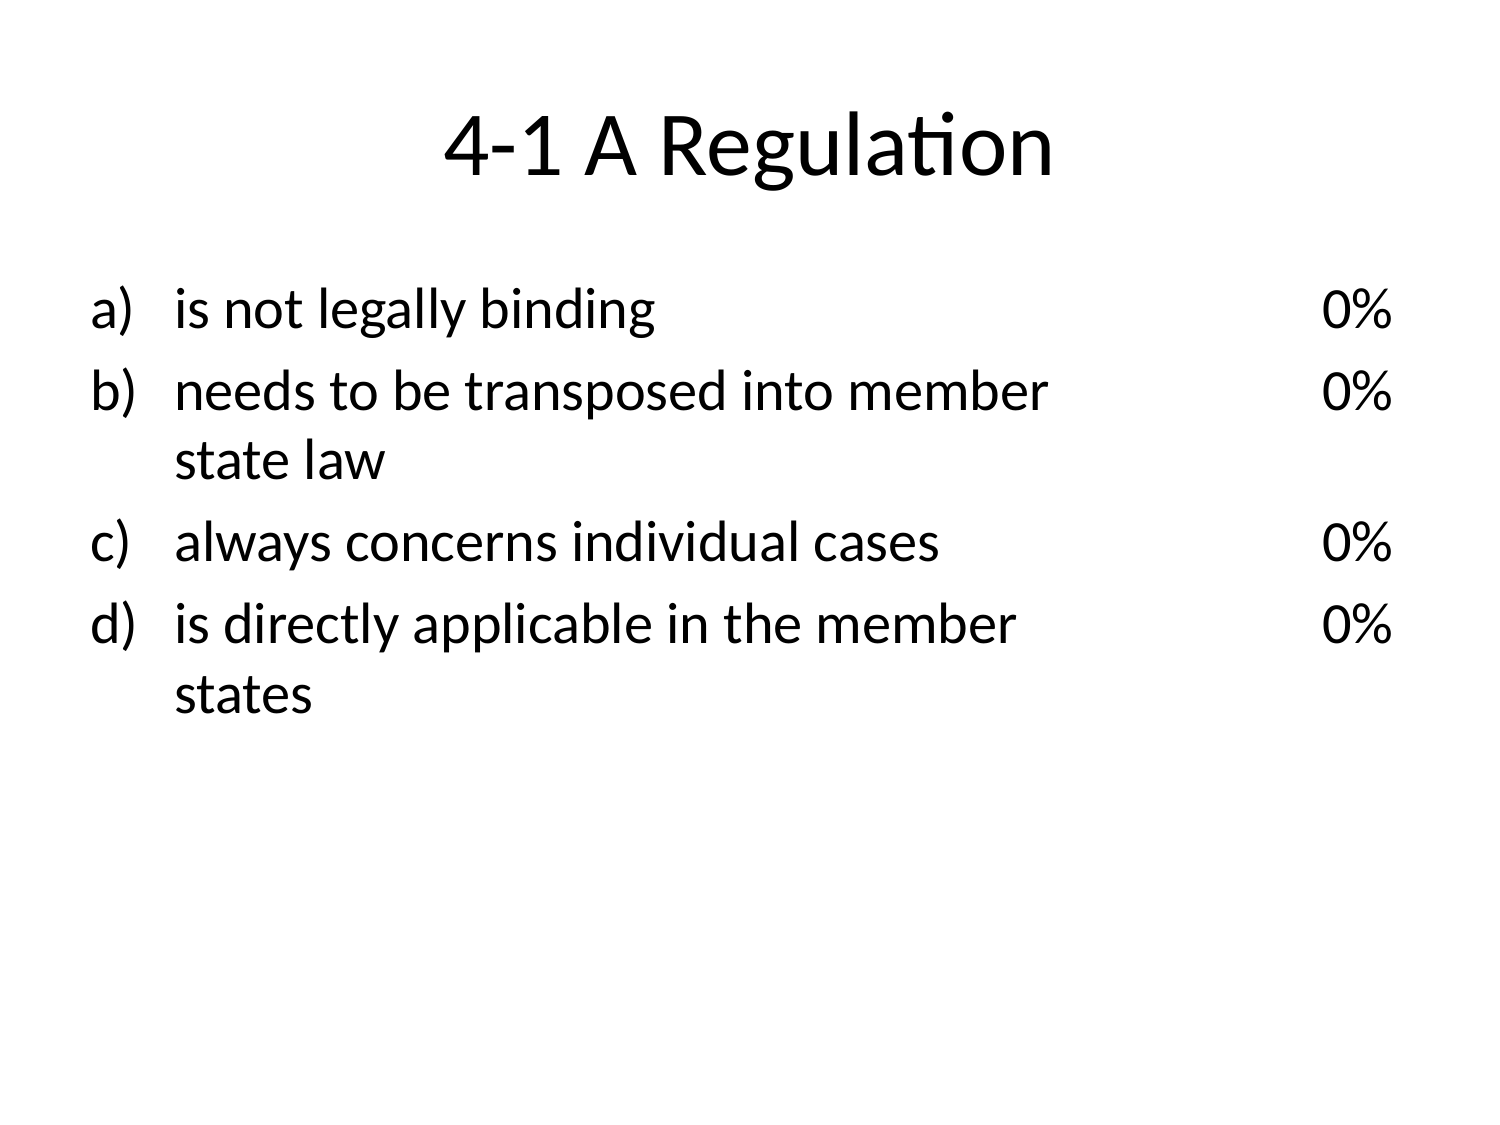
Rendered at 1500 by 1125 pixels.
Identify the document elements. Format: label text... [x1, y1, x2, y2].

list 0% 0% 0% 0% [1124, 262, 1409, 1006]
list is not legally binding needs to be transposed into member state law always concerns individual cases is directly applicable in the member states [74, 262, 1117, 745]
title 4-1 A Regulation [74, 37, 1426, 241]
